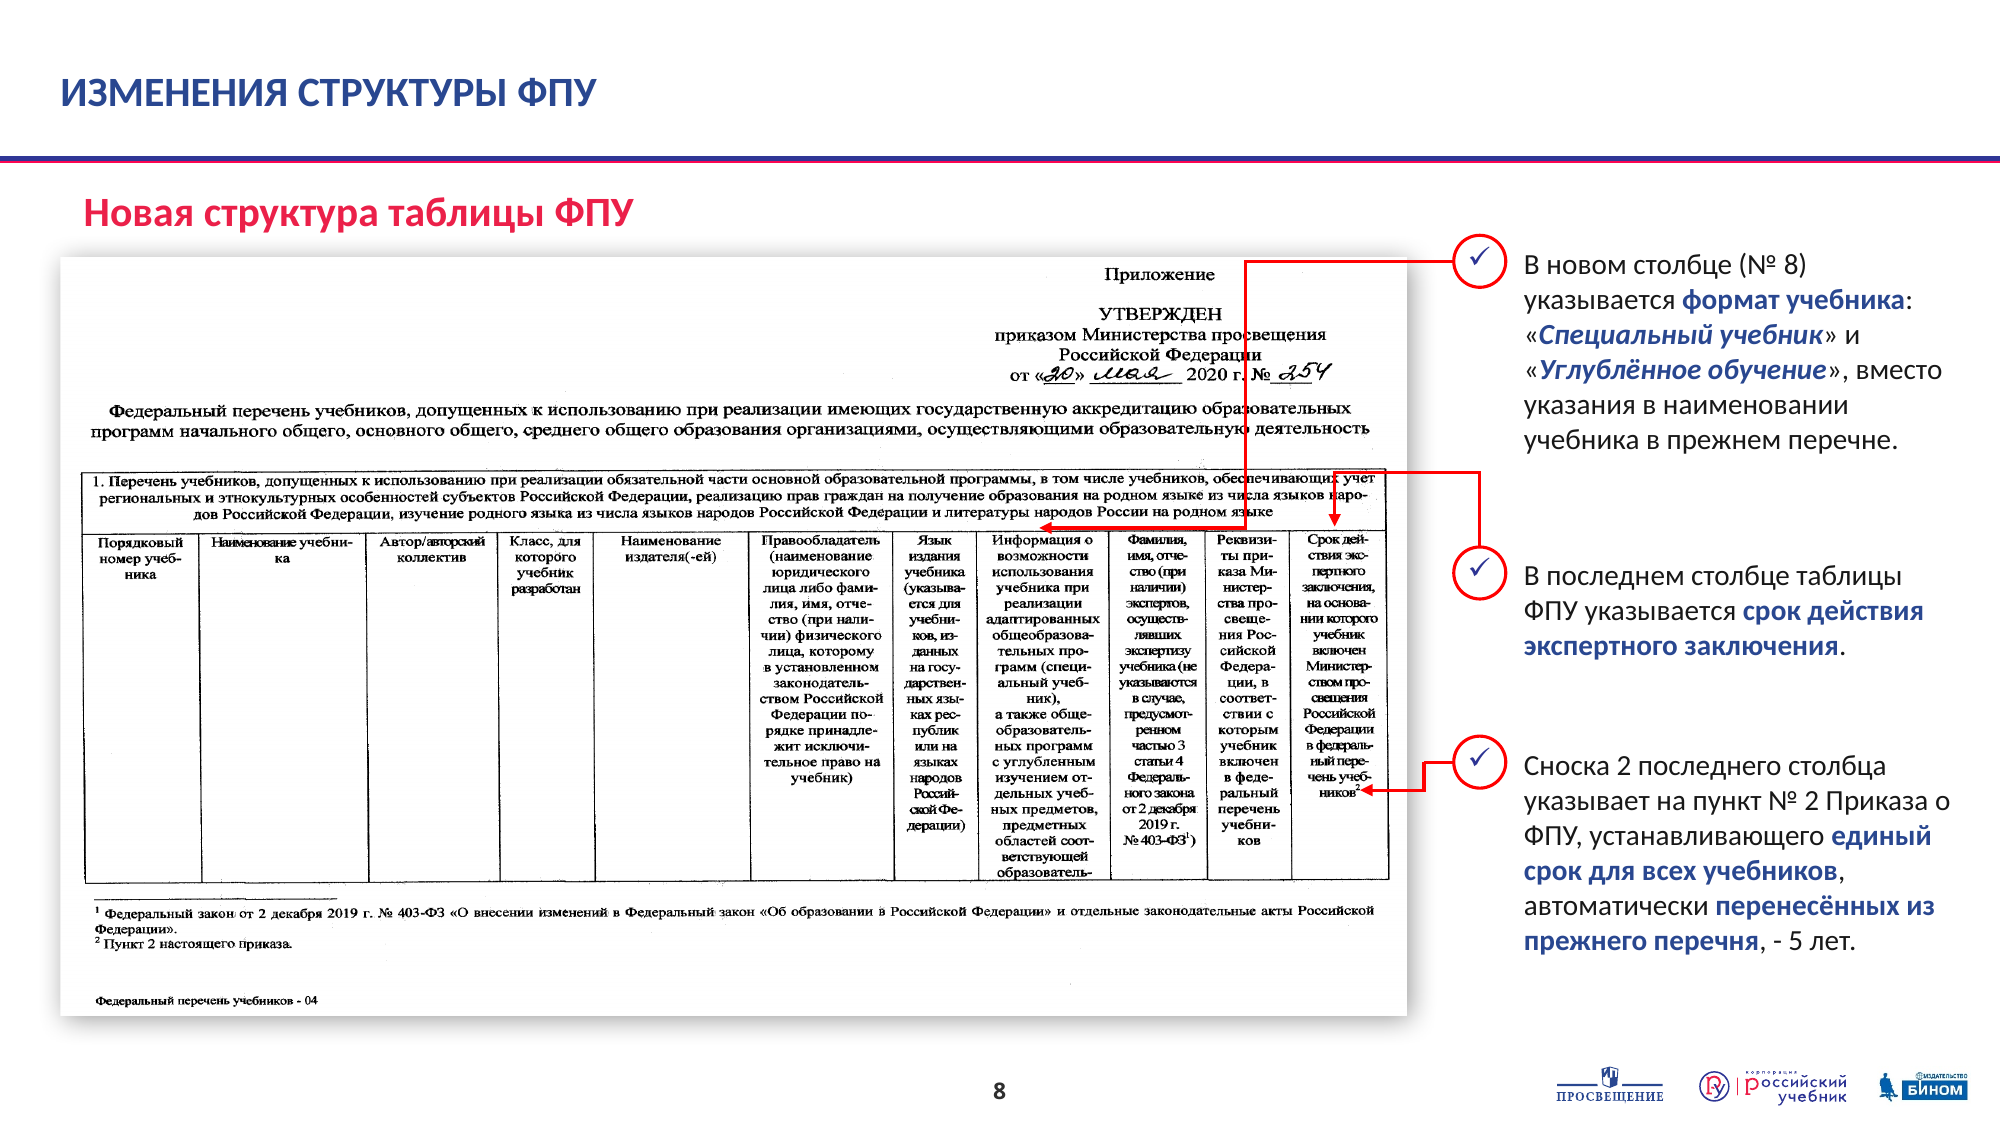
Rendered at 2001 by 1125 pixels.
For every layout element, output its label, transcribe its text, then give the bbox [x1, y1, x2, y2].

text_box [1465, 233, 1494, 237]
text_box Новая структура таблицы ФПУ [82, 172, 1843, 255]
text_box [1451, 545, 1508, 602]
picture [1877, 1066, 1971, 1107]
text_box Сноска 2 последнего столбца указывает на пункт № 2 Приказа о ФПУ, устанавливающего единый срок для всех учебников, автоматически перенесённых из прежнего перечня, - 5 лет. [1452, 739, 1972, 977]
picture [60, 256, 1408, 1016]
text_box ИЗМЕНЕНИЯ СТРУКТУРЫ ФПУ [45, 57, 2000, 122]
text_box [31, 7, 1970, 159]
text_box В последнем столбце таблицы ФПУ указывается срок действия экспертного заключения. [1452, 548, 1972, 674]
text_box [1038, 260, 1454, 529]
text_box В новом столбце (№ 8) указывается формат учебника: «Специальный учебник» и «Углублённое обучение», вместо указания в наименовании учебника в прежнем перечне. [1452, 237, 1972, 468]
text_box [1463, 734, 1496, 739]
